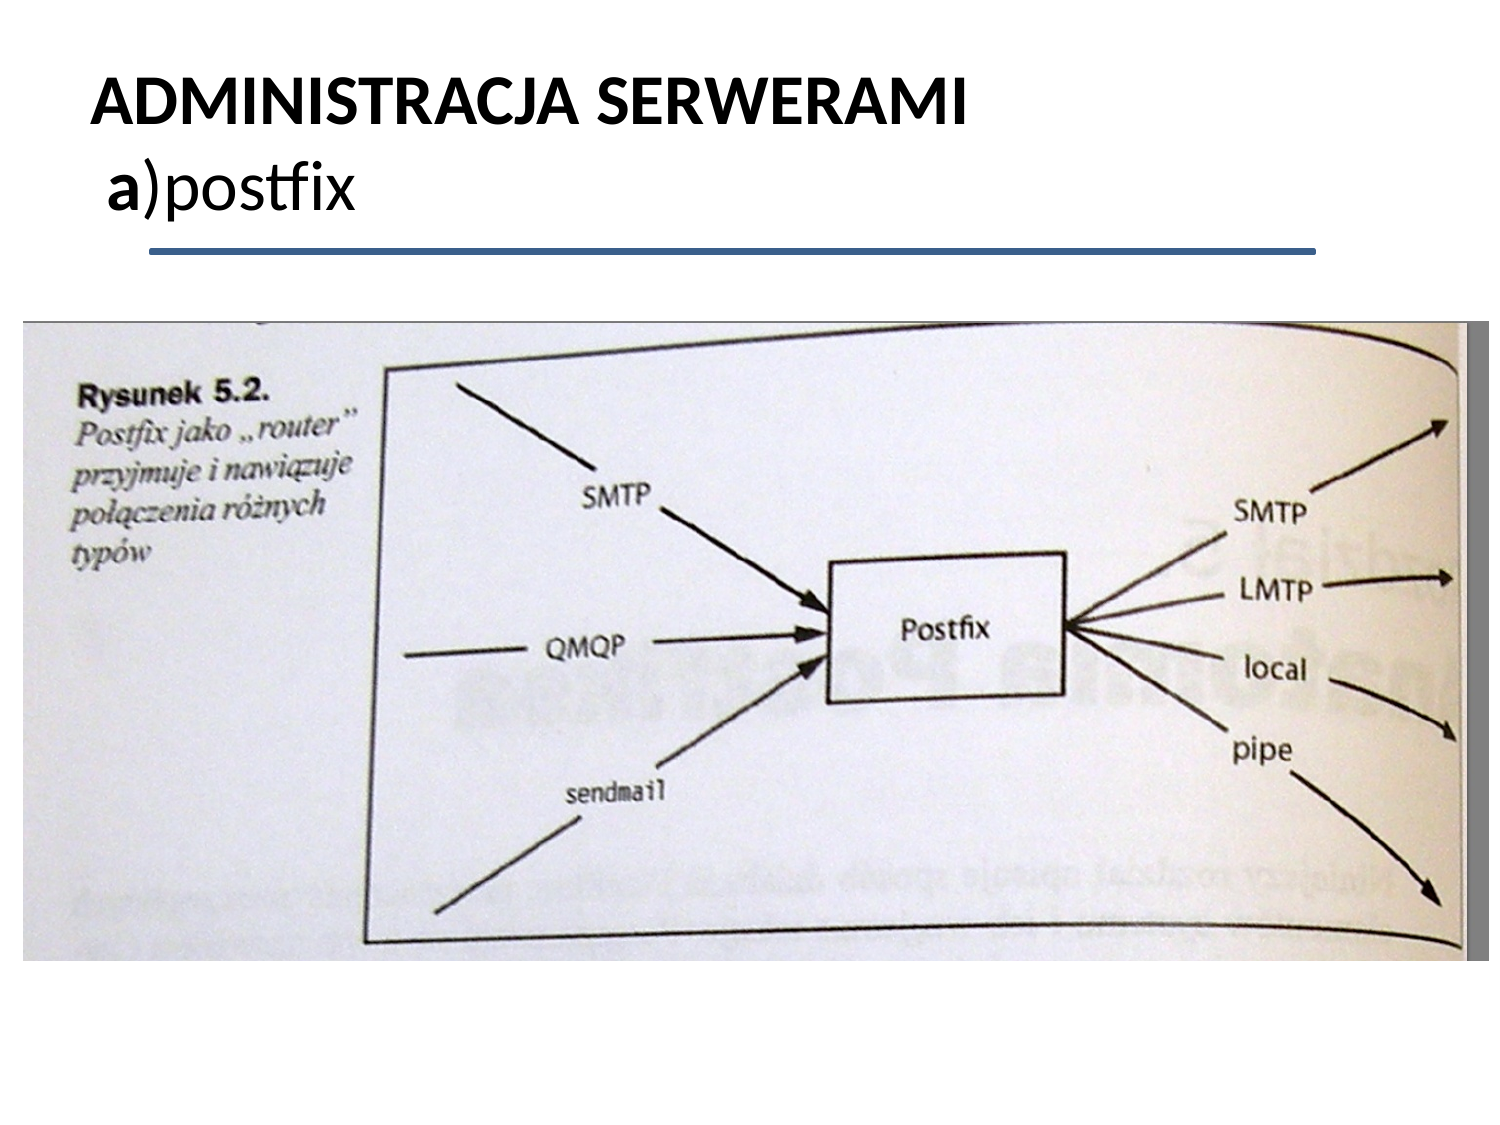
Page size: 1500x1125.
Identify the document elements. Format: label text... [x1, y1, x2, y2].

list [23, 321, 1489, 962]
text_box [149, 248, 1316, 255]
title ADMINISTRACJA SERWERAMI a)postfix [75, 45, 1425, 233]
